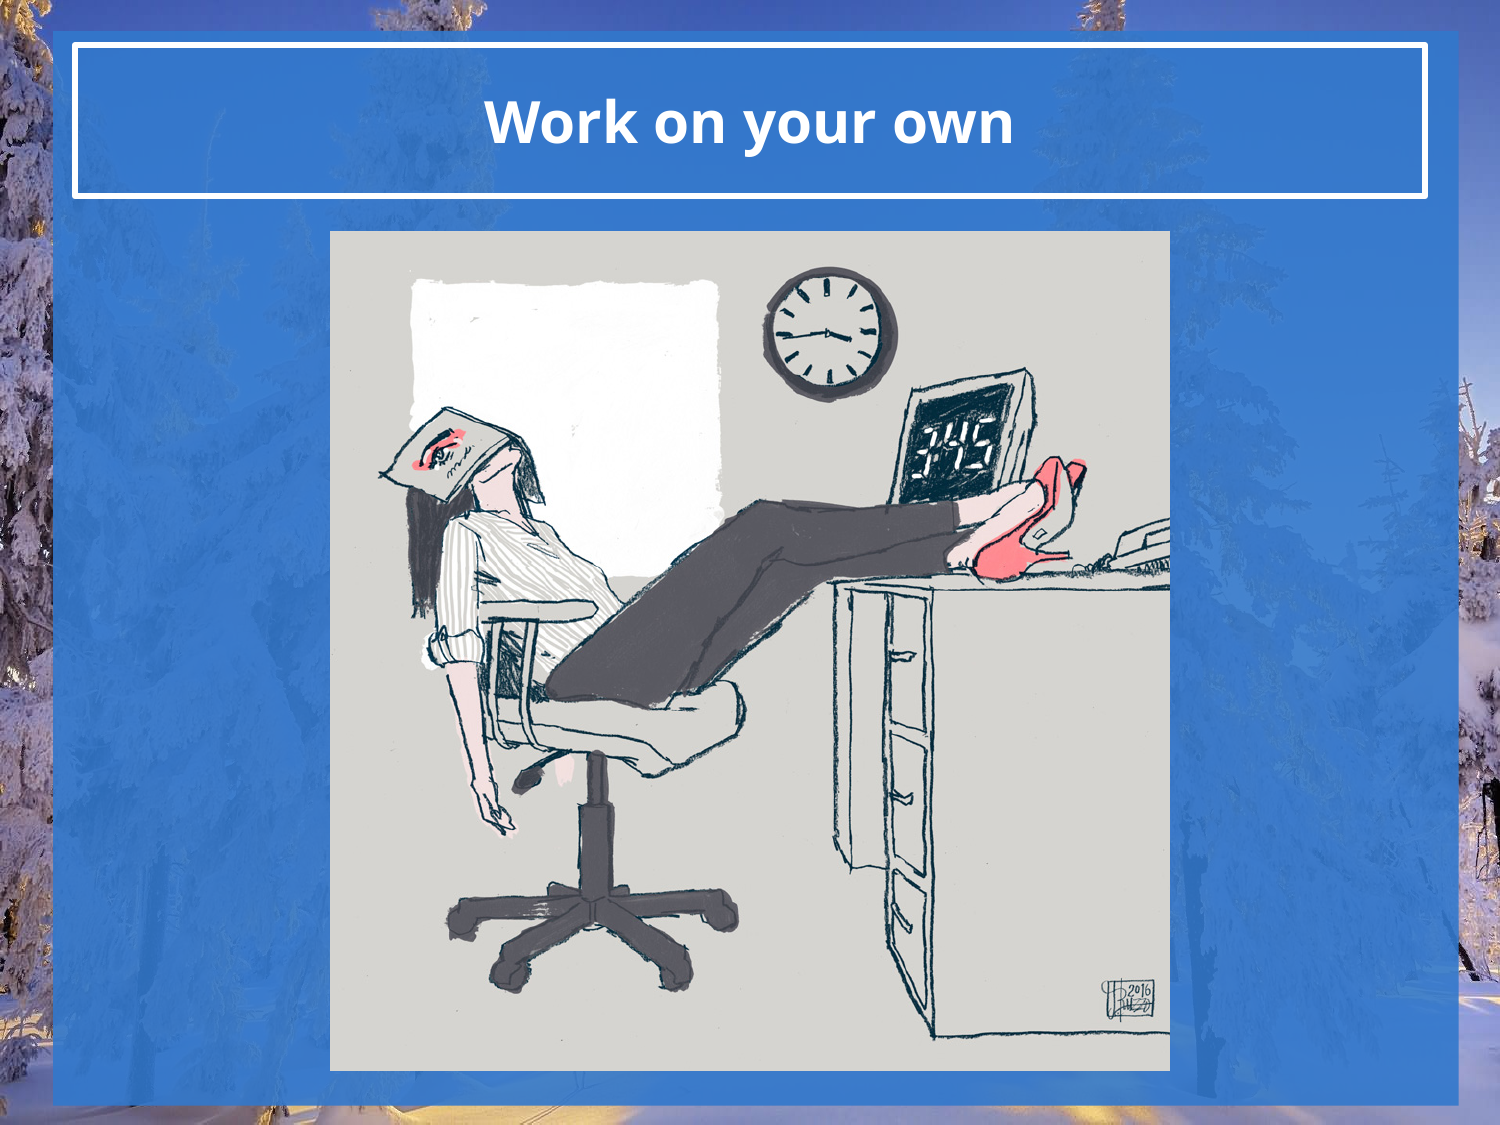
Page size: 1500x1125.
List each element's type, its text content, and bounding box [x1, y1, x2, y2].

picture [0, 0, 1500, 1125]
title Work on your own [72, 42, 1428, 199]
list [330, 231, 1170, 1071]
